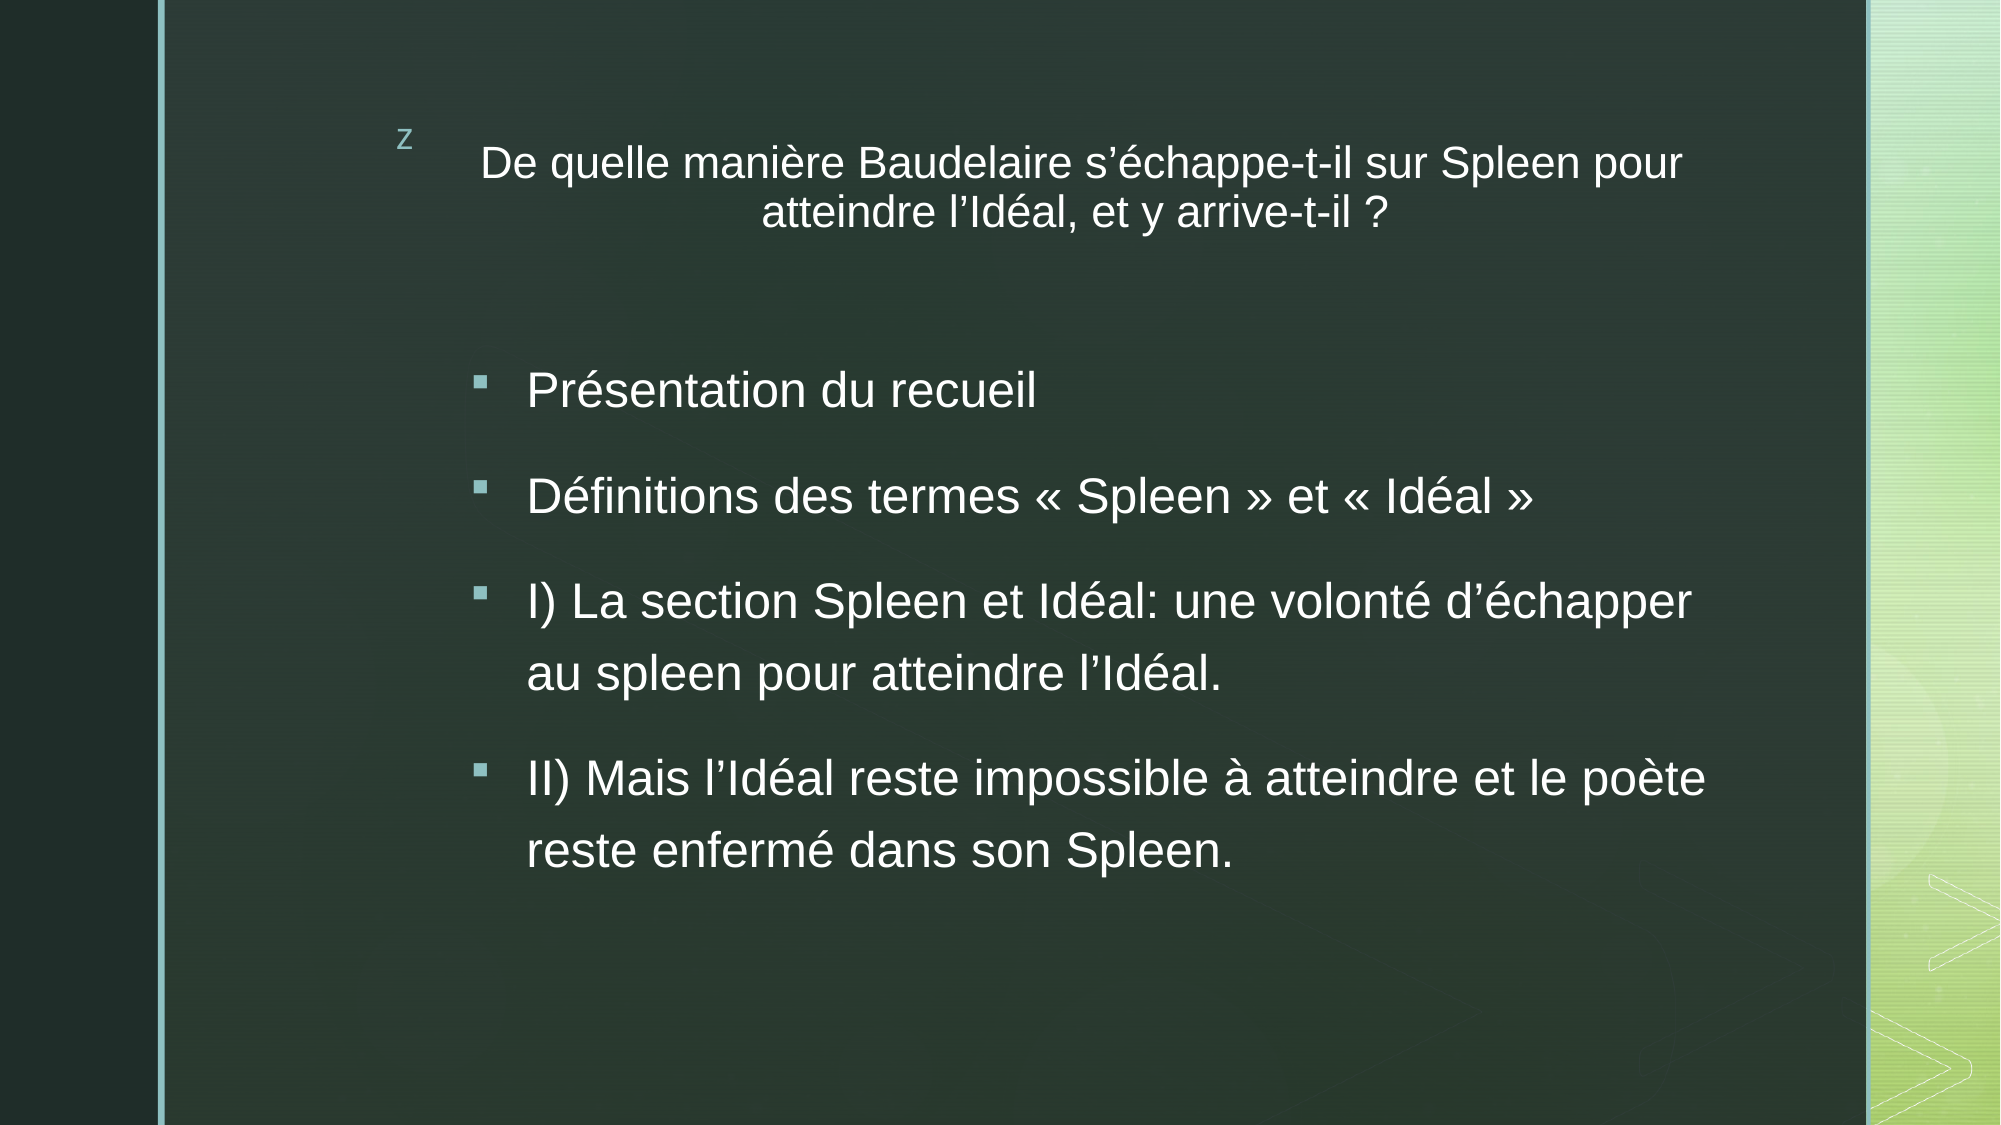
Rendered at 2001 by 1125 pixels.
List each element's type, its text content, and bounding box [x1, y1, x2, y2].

title De quelle manière Baudelaire s’échappe-t-il sur Spleen pour atteindre l’Idéal, et y arrive-t-il ? [428, 132, 1734, 310]
picture [1871, 0, 2001, 1125]
list Présentation du recueil Définitions des termes « Spleen » et « Idéal » I) La section Spleen et Idéal: une volonté d’échapper au spleen pour atteindre l’Idéal. II) Mais l’Idéal reste impossible à atteindre et le poète reste enfermé dans son Spleen. [454, 336, 1734, 993]
